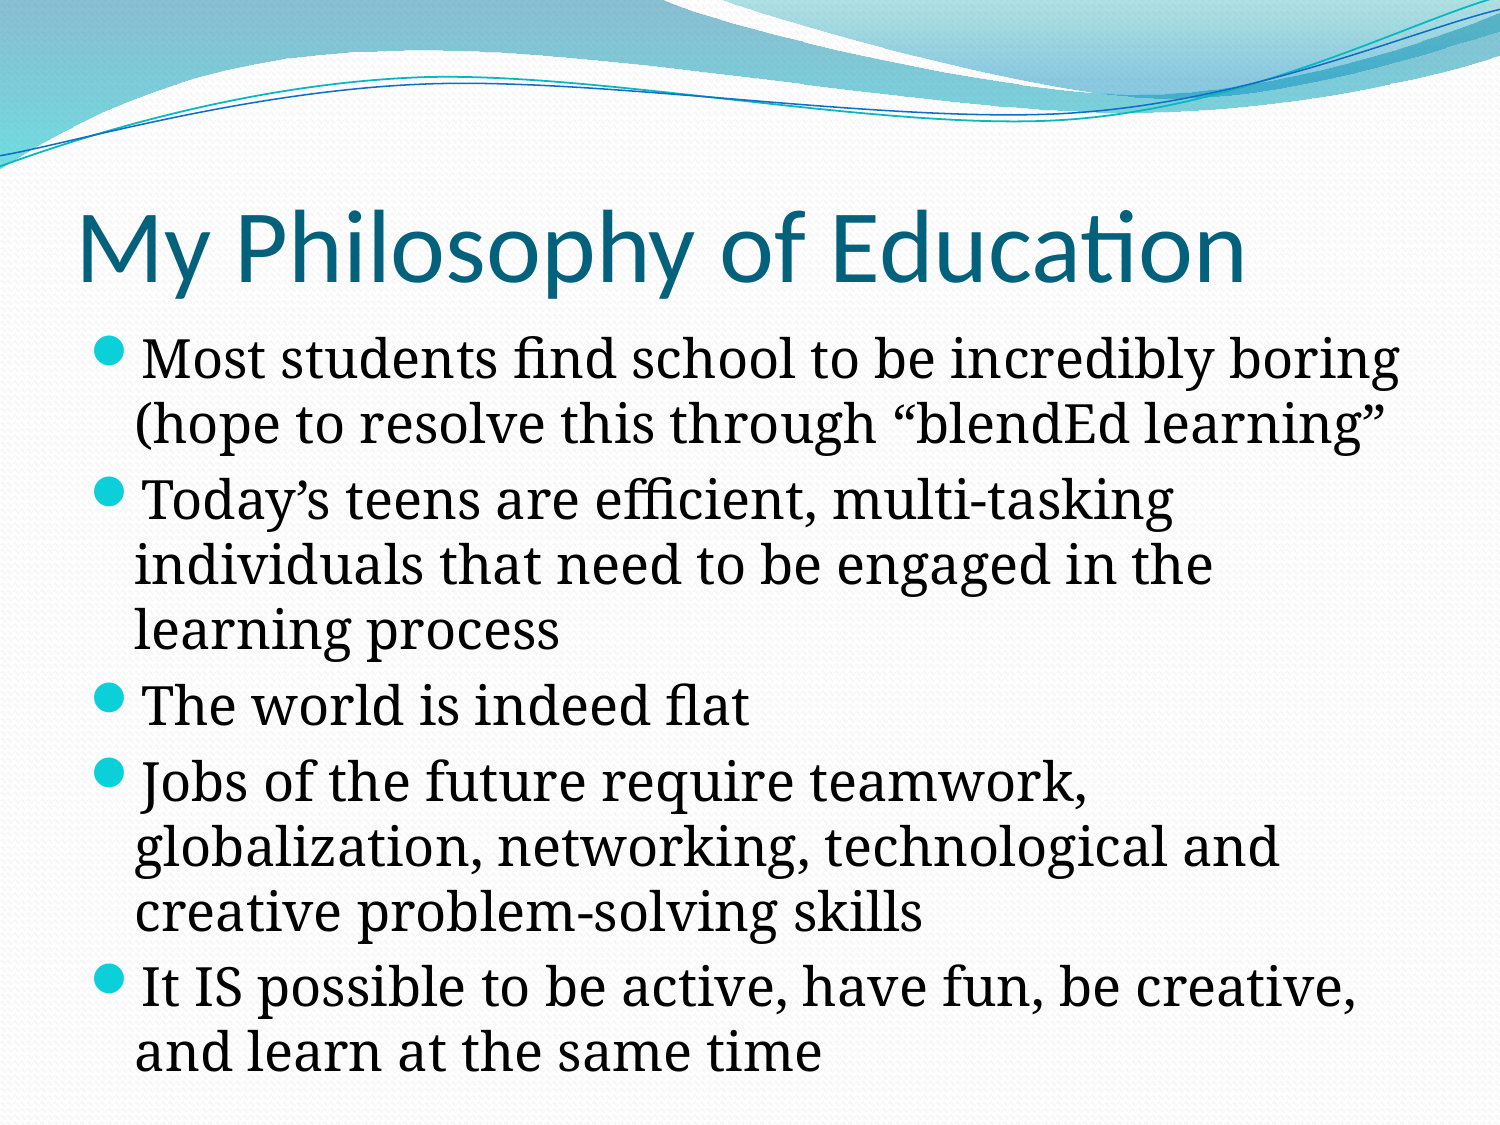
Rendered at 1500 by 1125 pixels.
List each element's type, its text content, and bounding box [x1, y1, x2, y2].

title My Philosophy of Education [75, 115, 1425, 303]
list Most students find school to be incredibly boring (hope to resolve this through “blendEd learning” Today’s teens are efficient, multi-tasking individuals that need to be engaged in the learning process The world is indeed flat Jobs of the future require teamwork, globalization, networking, technological and creative problem-solving skills It IS possible to be active, have fun, be creative, and learn at the same time [75, 317, 1425, 1038]
